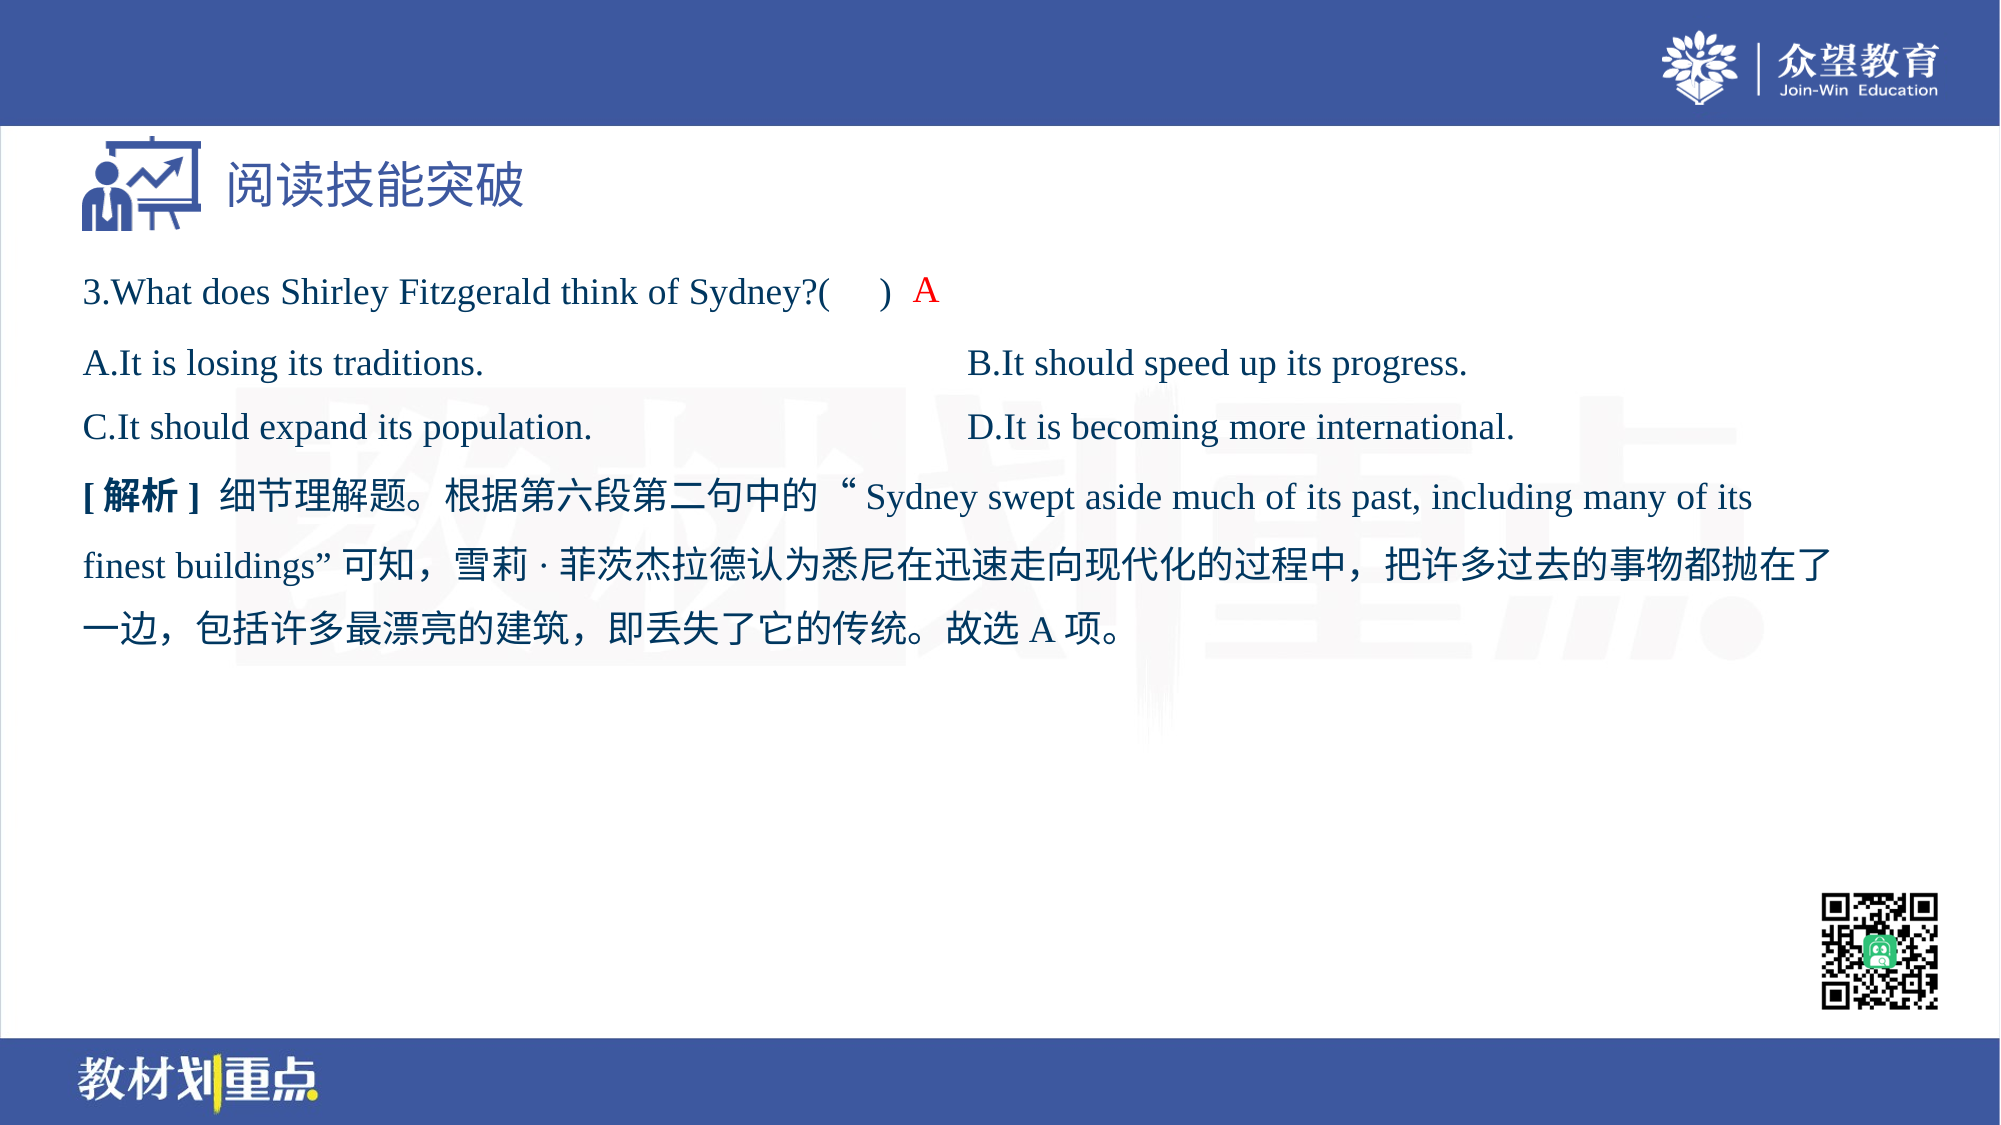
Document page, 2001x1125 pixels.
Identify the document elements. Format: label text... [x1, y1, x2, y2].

text_box A [898, 245, 954, 304]
text_box 3.What does Shirley Fitzgerald think of Sydney?( ) [82, 247, 1817, 306]
text_box A.It is losing its traditions. B.It should speed up its progress. C.It should expand its population. D.It is becoming more international. [82, 313, 1817, 441]
text_box [解析] 细节理解题。根据第六段第二句中的“Sydney swept aside much of its past, including many of its finest buildings”可知，雪莉·菲茨杰拉德认为悉尼在迅速走向现代化的过程中，把许多过去的事物都抛在了 一边，包括许多最漂亮的建筑，即丢失了它的传统。故选A项。 [82, 448, 1817, 644]
picture [0, 0, 2000, 1125]
